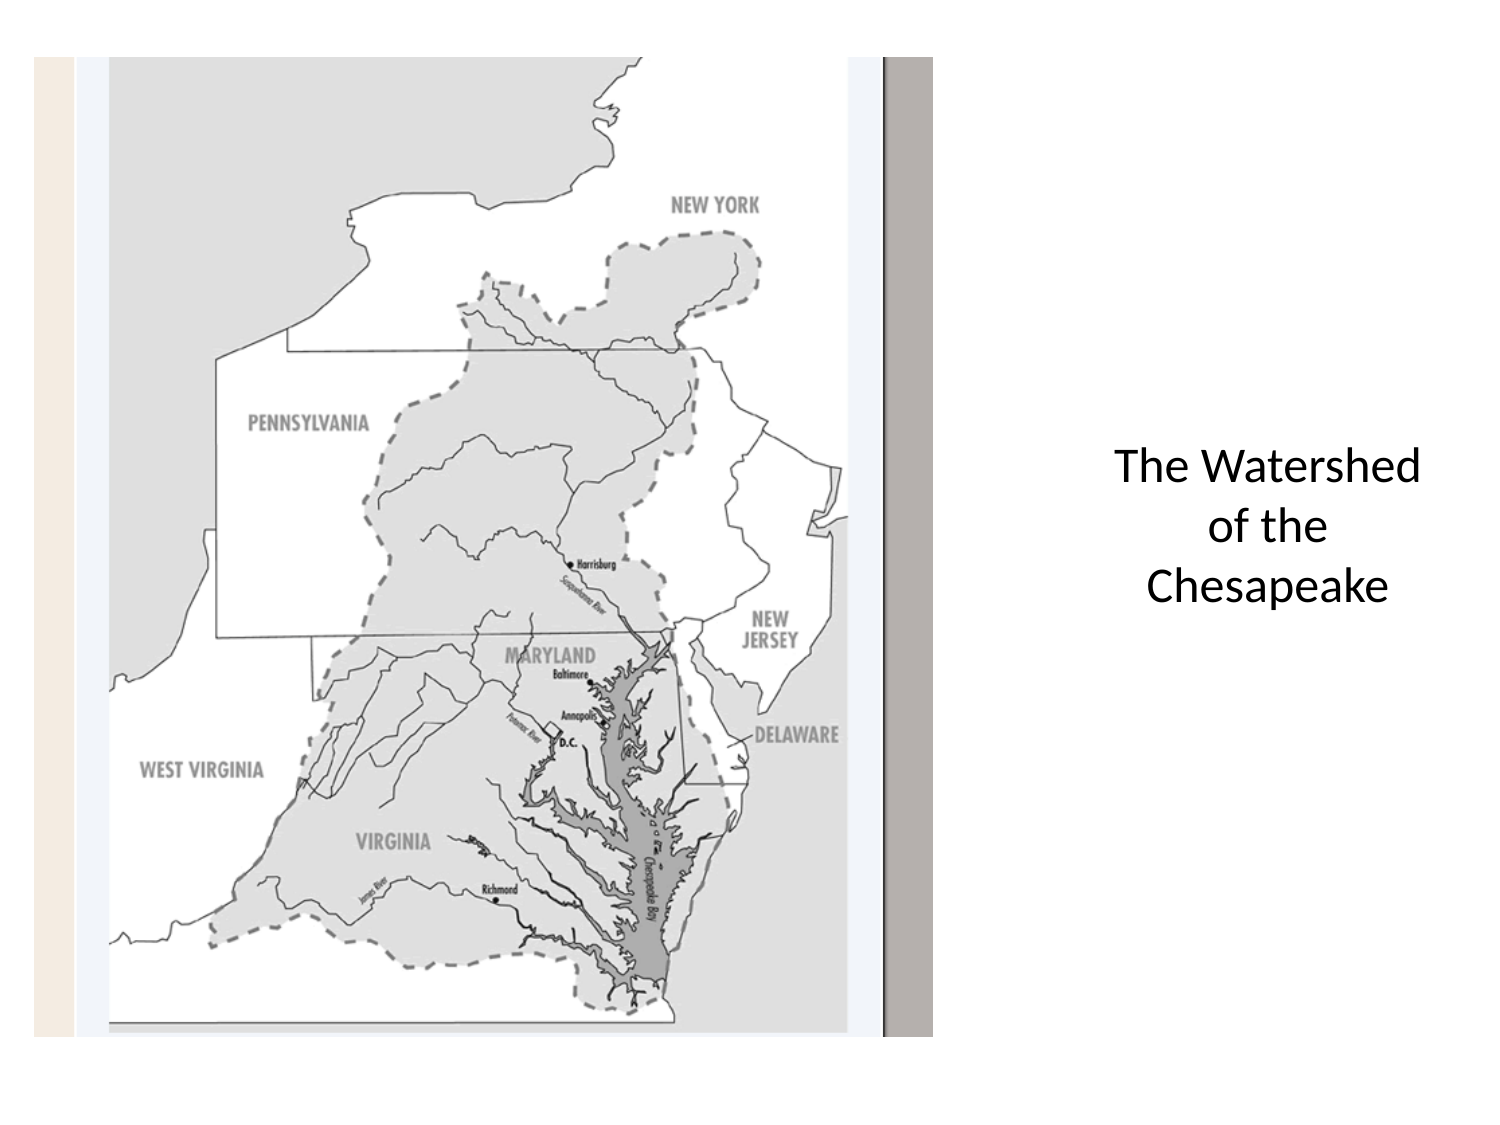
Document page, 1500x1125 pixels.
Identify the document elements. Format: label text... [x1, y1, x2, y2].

text_box The Watershed of the Chesapeake [1088, 57, 1448, 989]
picture [33, 57, 933, 1038]
